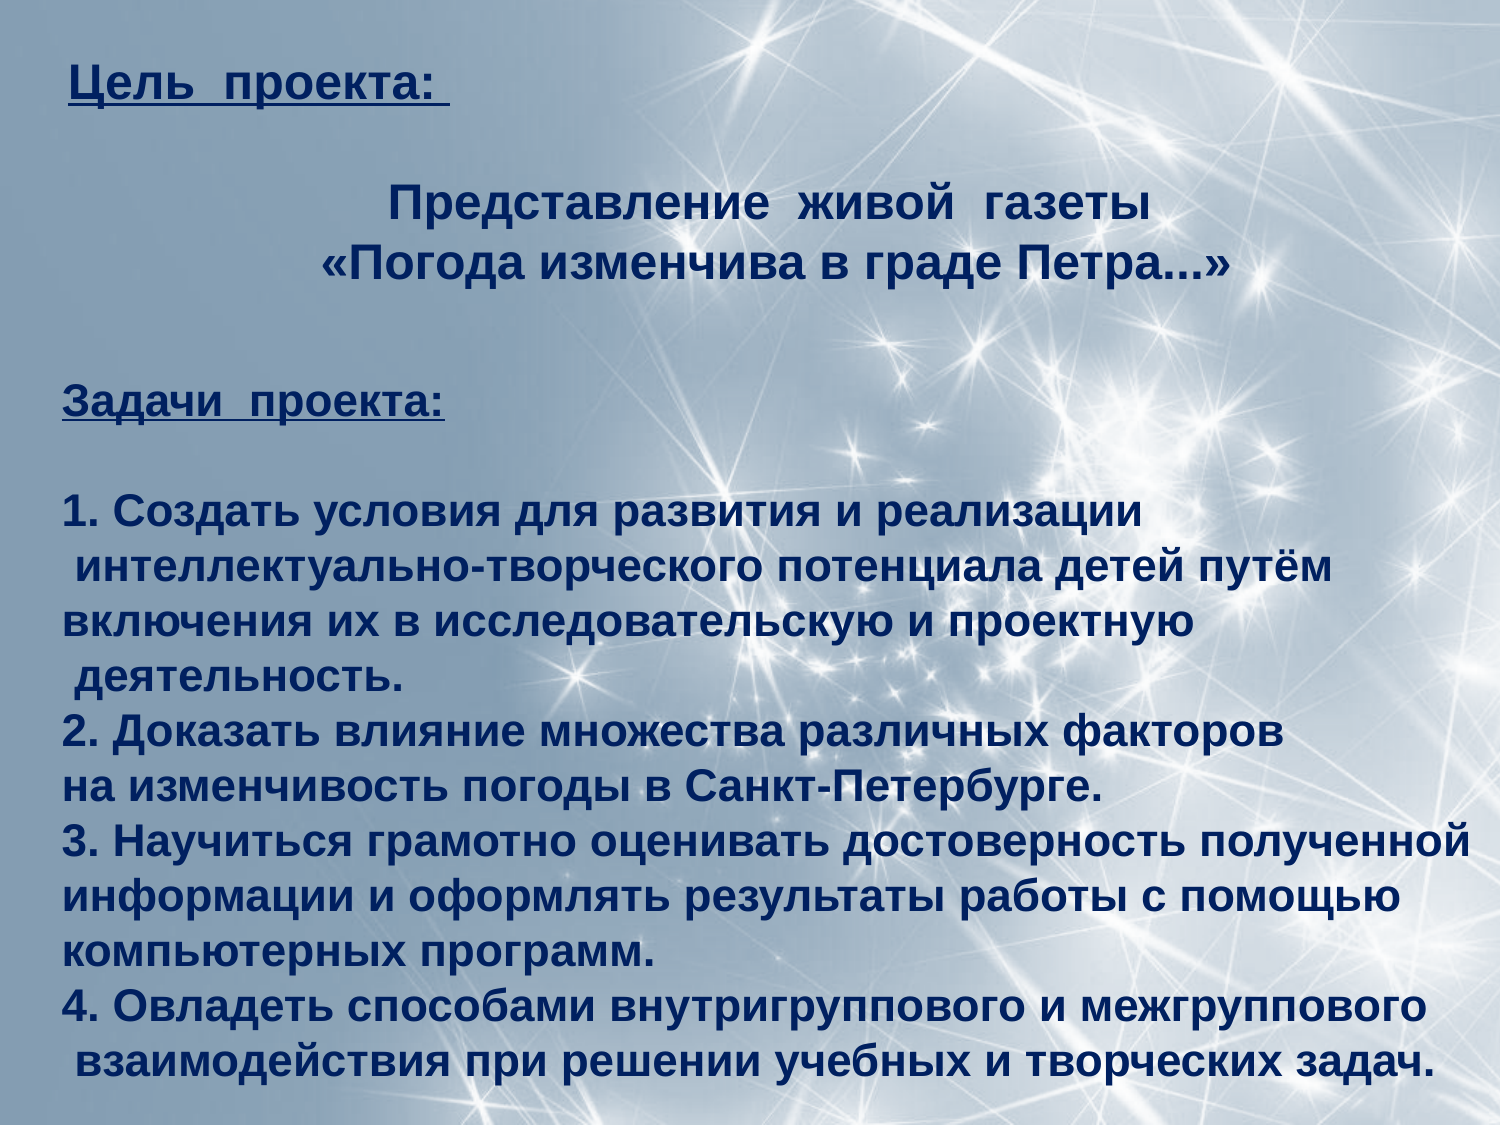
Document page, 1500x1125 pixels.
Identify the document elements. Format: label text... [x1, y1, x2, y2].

text_box Цель проекта: Представление живой газеты «Погода изменчива в граде Петра...» [53, 42, 1500, 298]
text_box Задачи проекта: 1. Создать условия для развития и реализации интеллектуально-творческого потенциала детей путём включения их в исследовательскую и проектную деятельность. 2. Доказать влияние множества различных факторов на изменчивость погоды в Санкт-Петербурге. 3. Научиться грамотно оценивать достоверность полученной информации и оформлять результаты работы с помощью компьютерных программ. 4. Овладеть способами внутригруппового и межгруппового взаимодействия при решении учебных и творческих задач. [46, 363, 1500, 1093]
